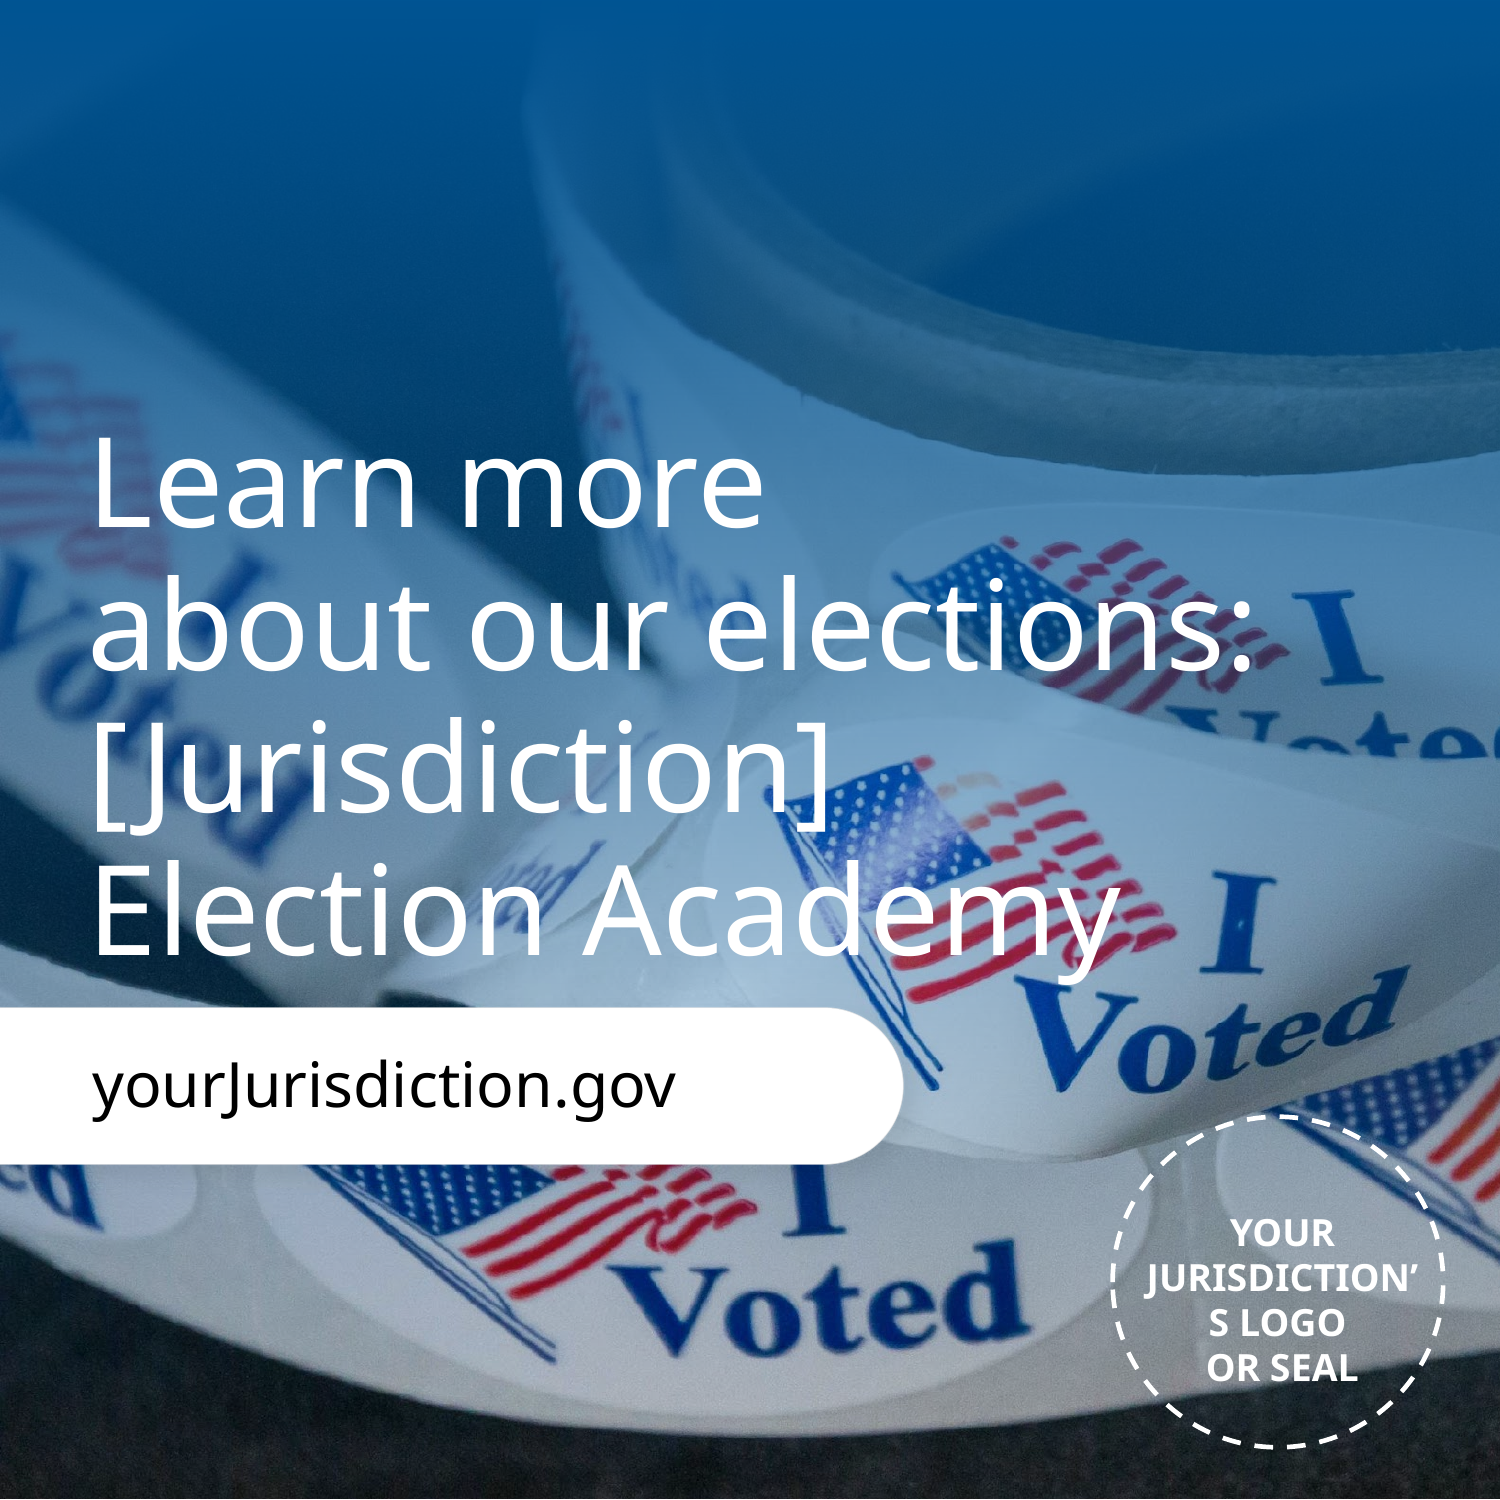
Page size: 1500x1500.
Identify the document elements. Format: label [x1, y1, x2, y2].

picture [0, 0, 1500, 1499]
text_box [0, 986, 945, 1208]
text_box [1112, 1116, 1444, 1448]
